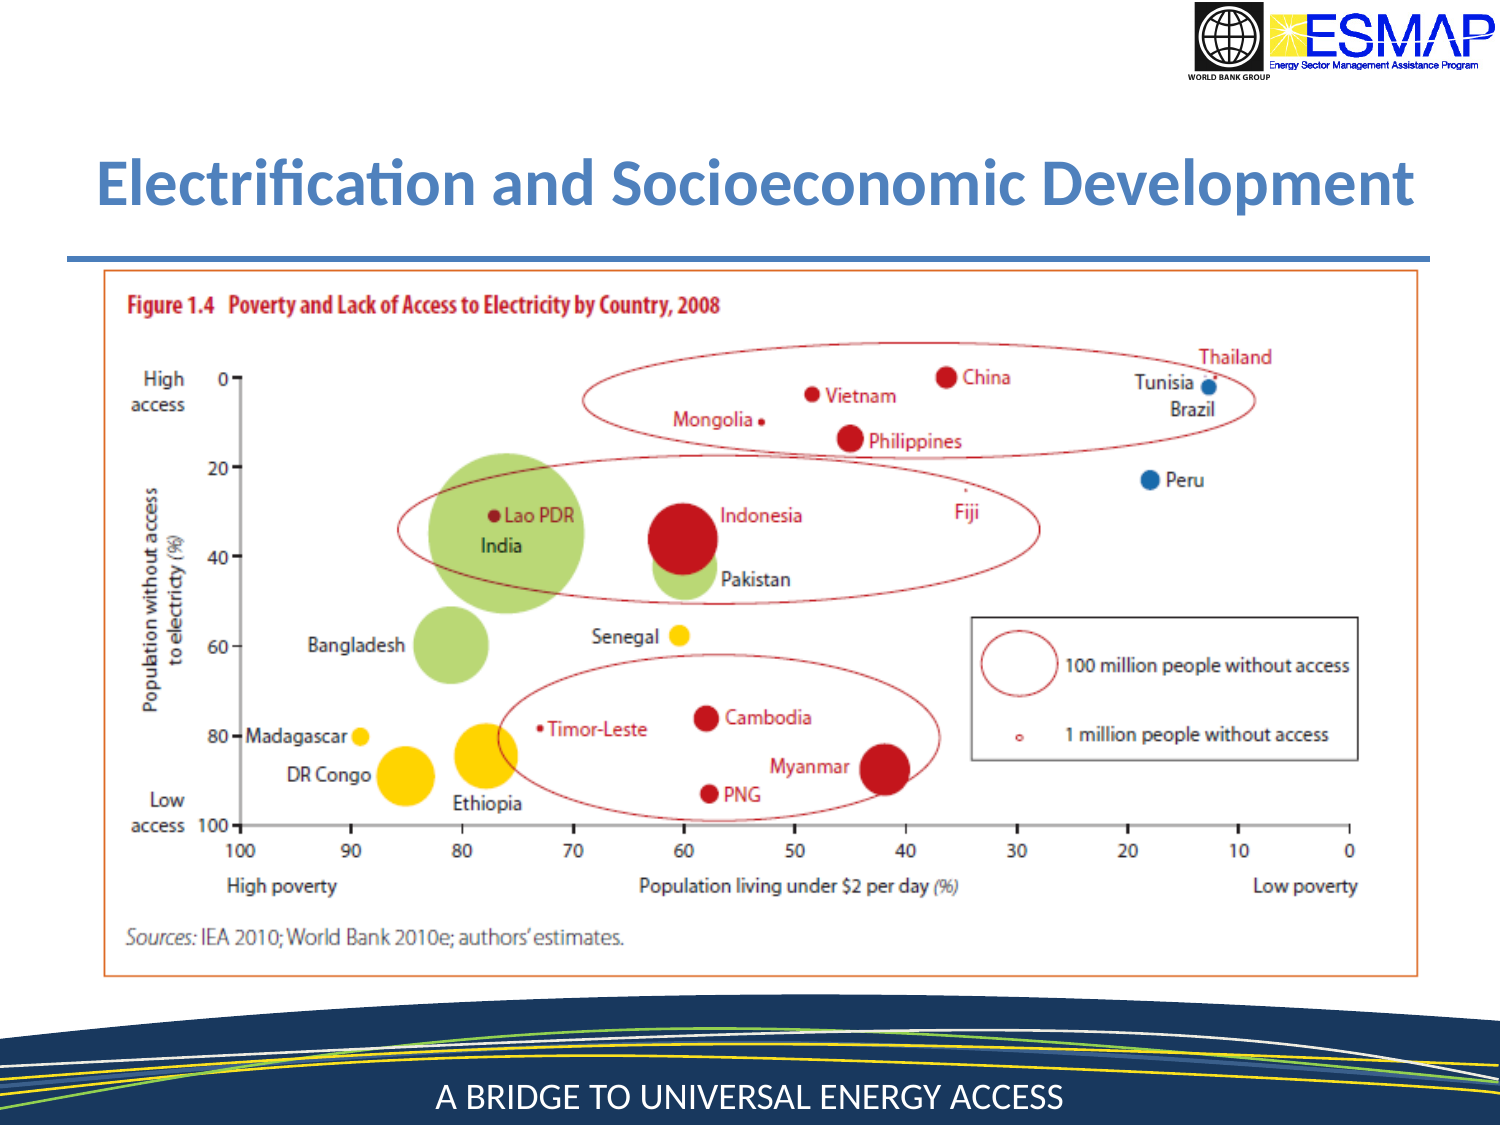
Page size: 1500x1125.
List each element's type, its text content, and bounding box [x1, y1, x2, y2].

text_box [389, 1026, 852, 1045]
picture [1188, 1, 1499, 80]
text_box [0, 994, 1500, 1064]
text_box Electrification and Socioeconomic Development [81, 131, 1444, 227]
slide_number 3 [1074, 1042, 1425, 1103]
text_box [1425, 1060, 1499, 1064]
text_box [65, 78, 1378, 262]
text_box A Bridge to Universal Energy Access [0, 1064, 1500, 1125]
text_box [10, 1028, 1285, 1064]
picture [99, 265, 1426, 984]
